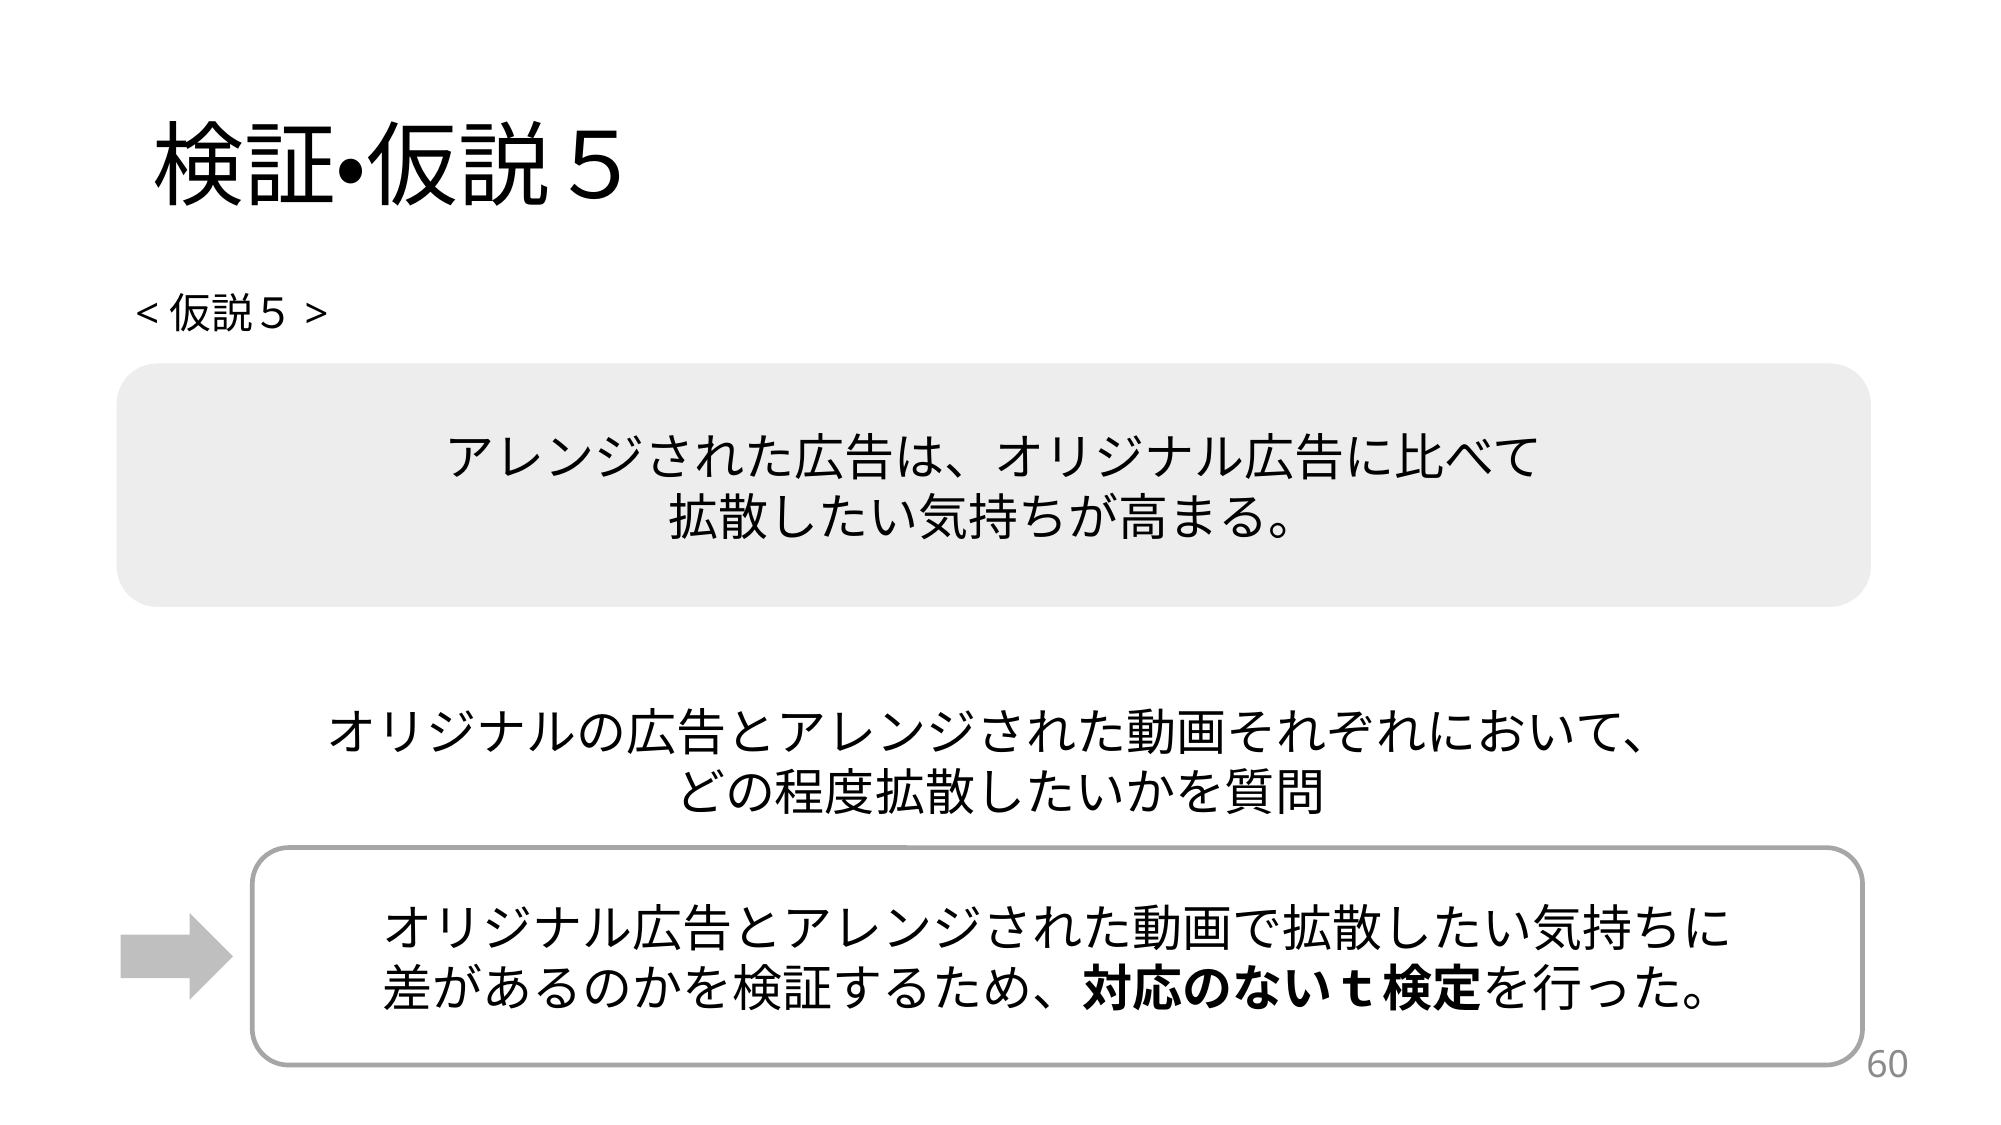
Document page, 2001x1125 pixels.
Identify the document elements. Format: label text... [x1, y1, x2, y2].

title 検証・仮説５ [137, 59, 1863, 278]
text_box オリジナル広告とアレンジされた動画で拡散したい気持ちに 差があるのかを検証するため、対応のないｔ検定を行った。 [251, 846, 1864, 1067]
text_box <仮説５> [120, 279, 379, 345]
slide_number 60 [1474, 1035, 1925, 1096]
text_box [119, 910, 235, 1003]
text_box オリジナルの広告とアレンジされた動画それぞれにおいて、 どの程度拡散したいかを質問 [38, 693, 1961, 828]
text_box アレンジされた広告は、オリジナル広告に比べて 拡散したい気持ちが高まる。 [115, 361, 1873, 609]
